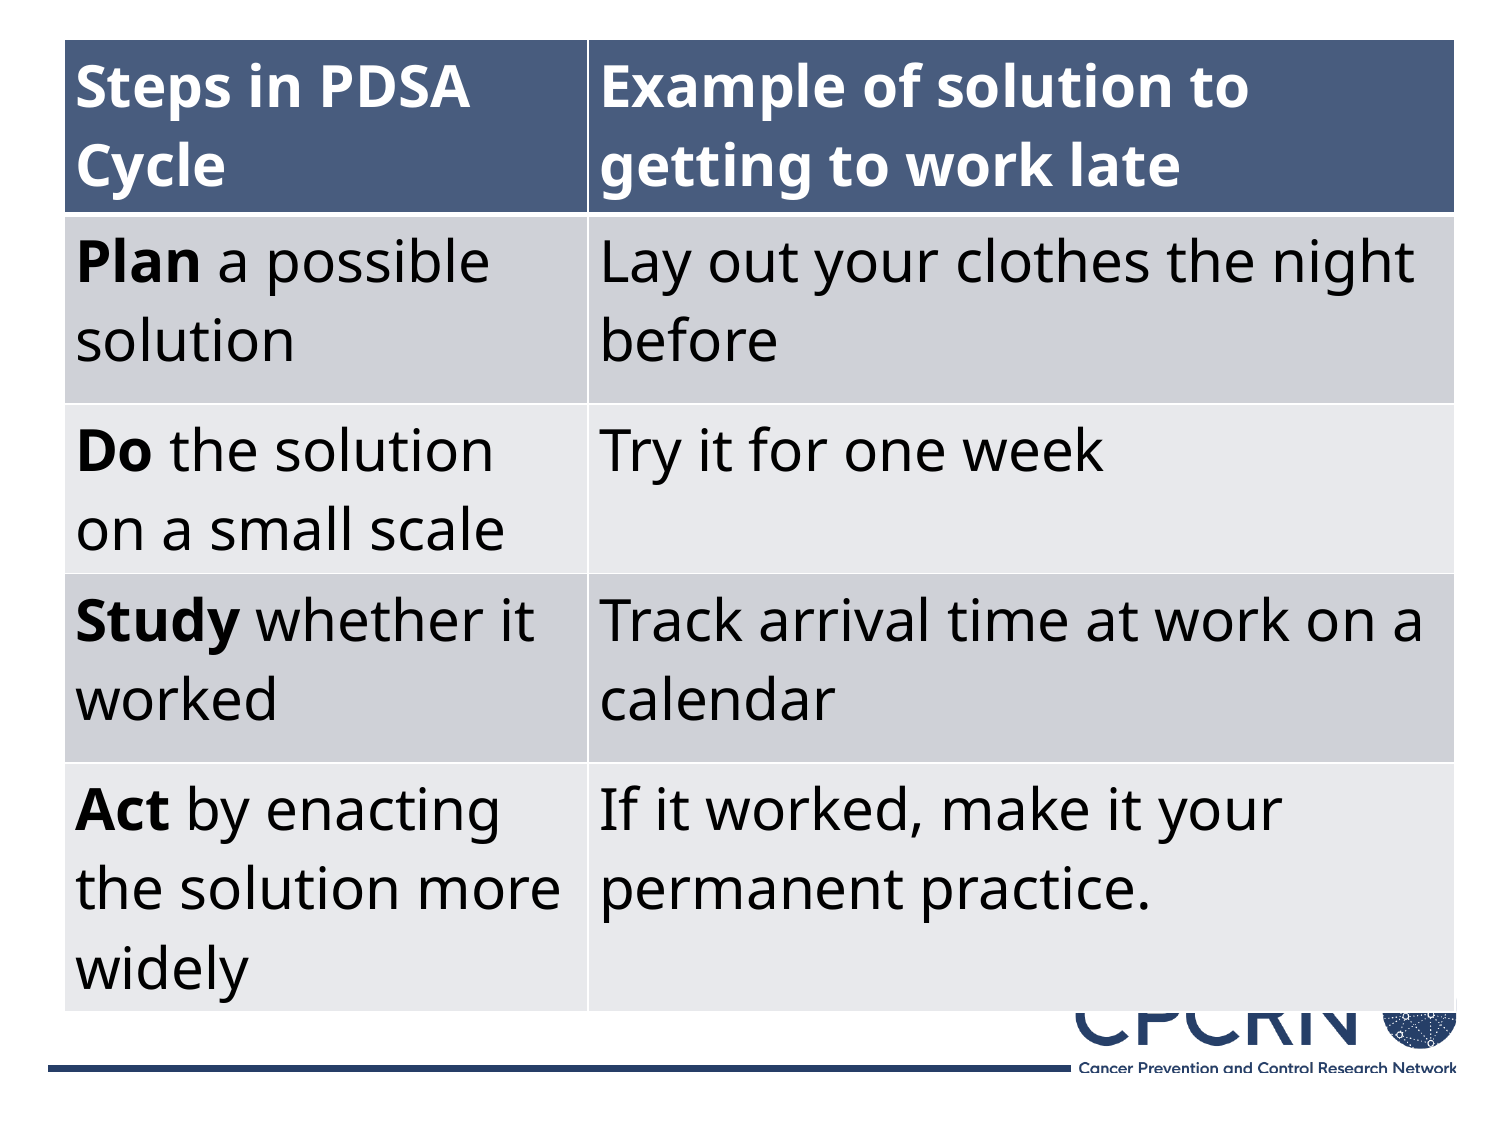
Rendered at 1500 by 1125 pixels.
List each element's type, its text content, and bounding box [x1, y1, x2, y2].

table_cell Try it for one week [589, 405, 1454, 573]
table_cell Do the solution on a small scale [65, 405, 587, 573]
table_cell Act by enacting the solution more widely [65, 764, 587, 1011]
table_cell Study whether it worked [65, 574, 587, 762]
table_cell Lay out your clothes the night before [589, 217, 1454, 403]
table_header Example of solution to getting to work late [589, 40, 1454, 212]
table_cell Track arrival time at work on a calendar [589, 574, 1454, 762]
table_cell If it worked, make it your permanent practice. [589, 764, 1454, 1011]
table_header Steps in PDSA Cycle [65, 40, 587, 212]
table_cell Plan a possible solution [65, 217, 587, 403]
